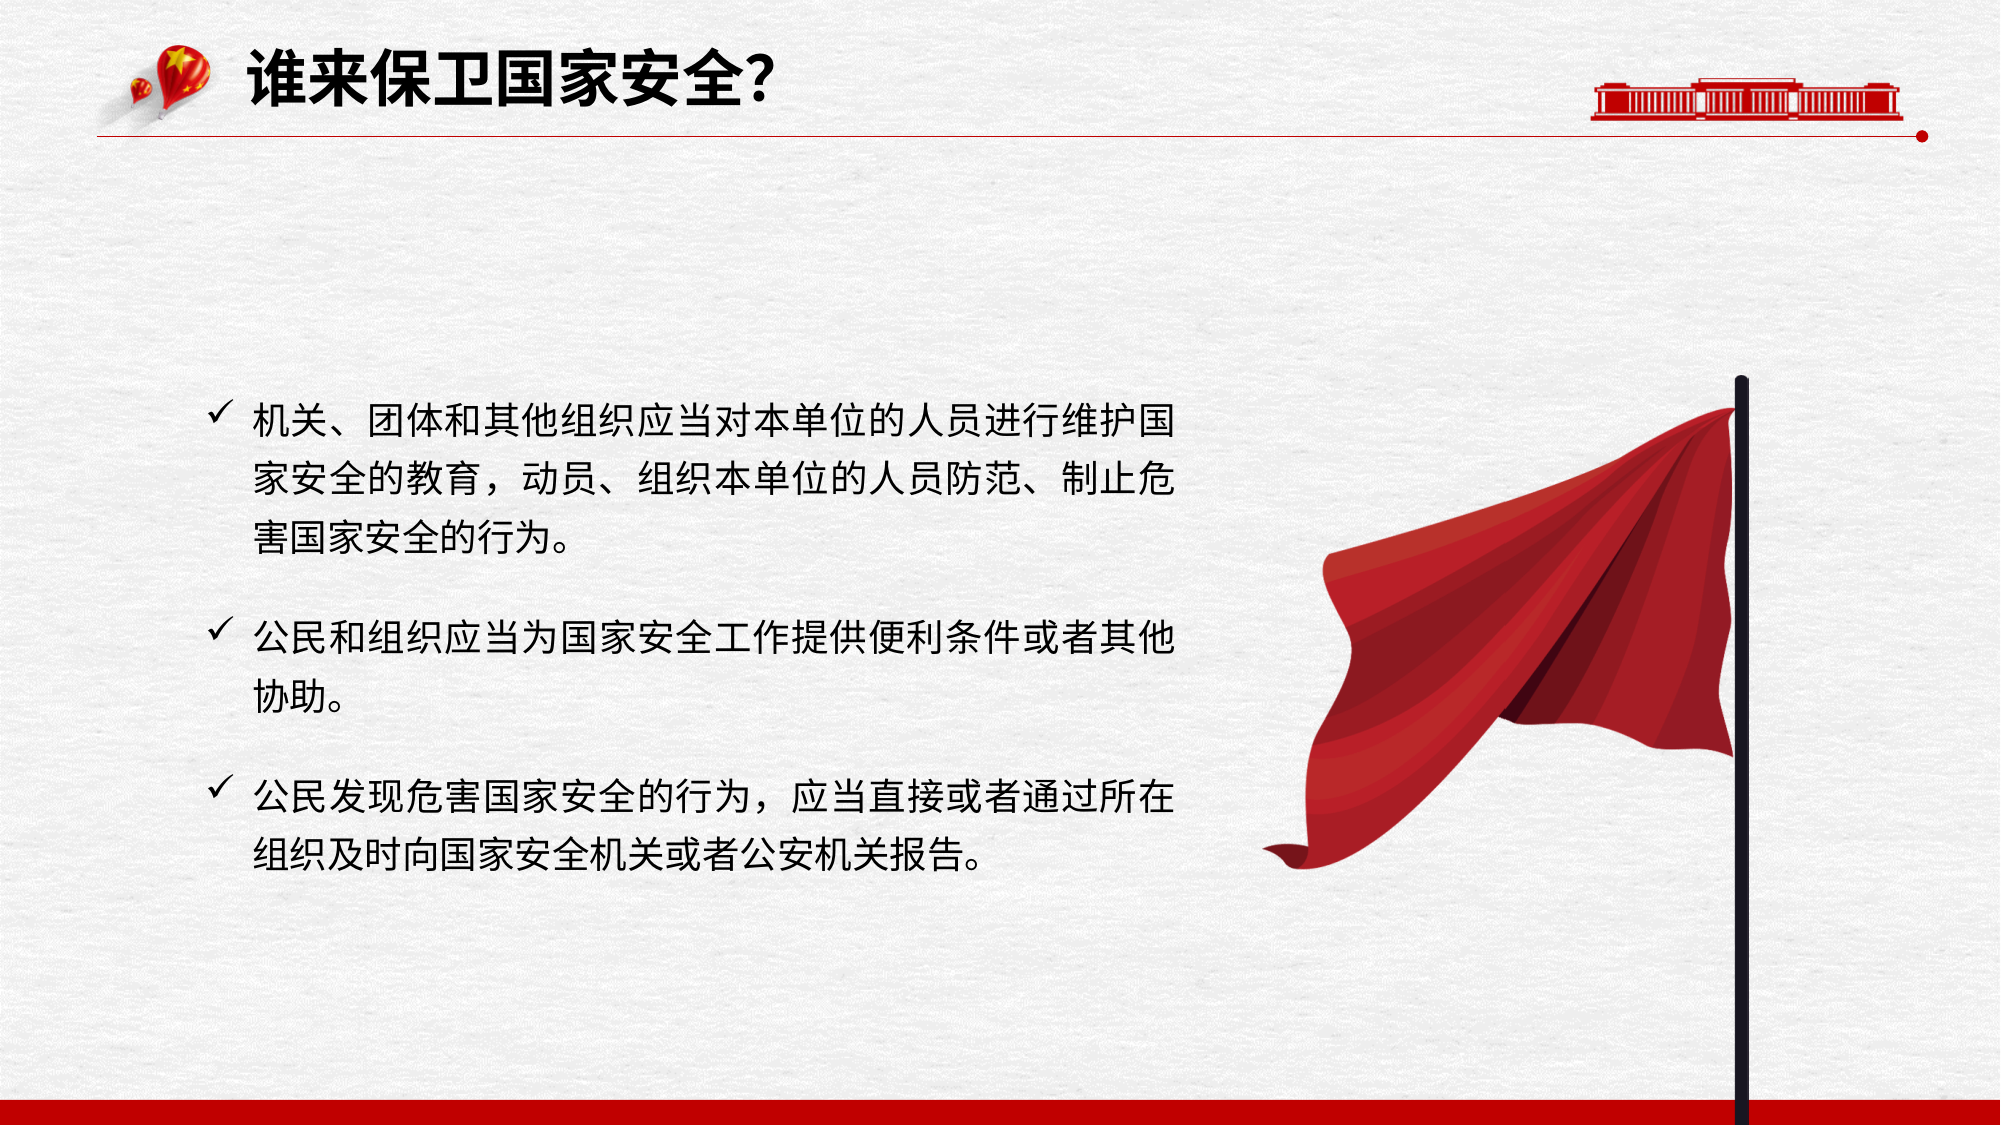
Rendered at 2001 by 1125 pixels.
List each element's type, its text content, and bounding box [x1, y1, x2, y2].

text_box 公民发现危害国家安全的行为，应当直接或者通过所在组织及时向国家安全机关或者公安机关报告。 [190, 751, 1191, 884]
picture [0, 0, 2001, 1125]
text_box 机关、团体和其他组织应当对本单位的人员进行维护国家安全的教育，动员、组织本单位的人员防范、制止危害国家安全的行为。 [190, 375, 1191, 566]
text_box 公民和组织应当为国家安全工作提供便利条件或者其他协助。 [190, 593, 1191, 725]
text_box 谁来保卫国家安全？ [230, 31, 1231, 121]
